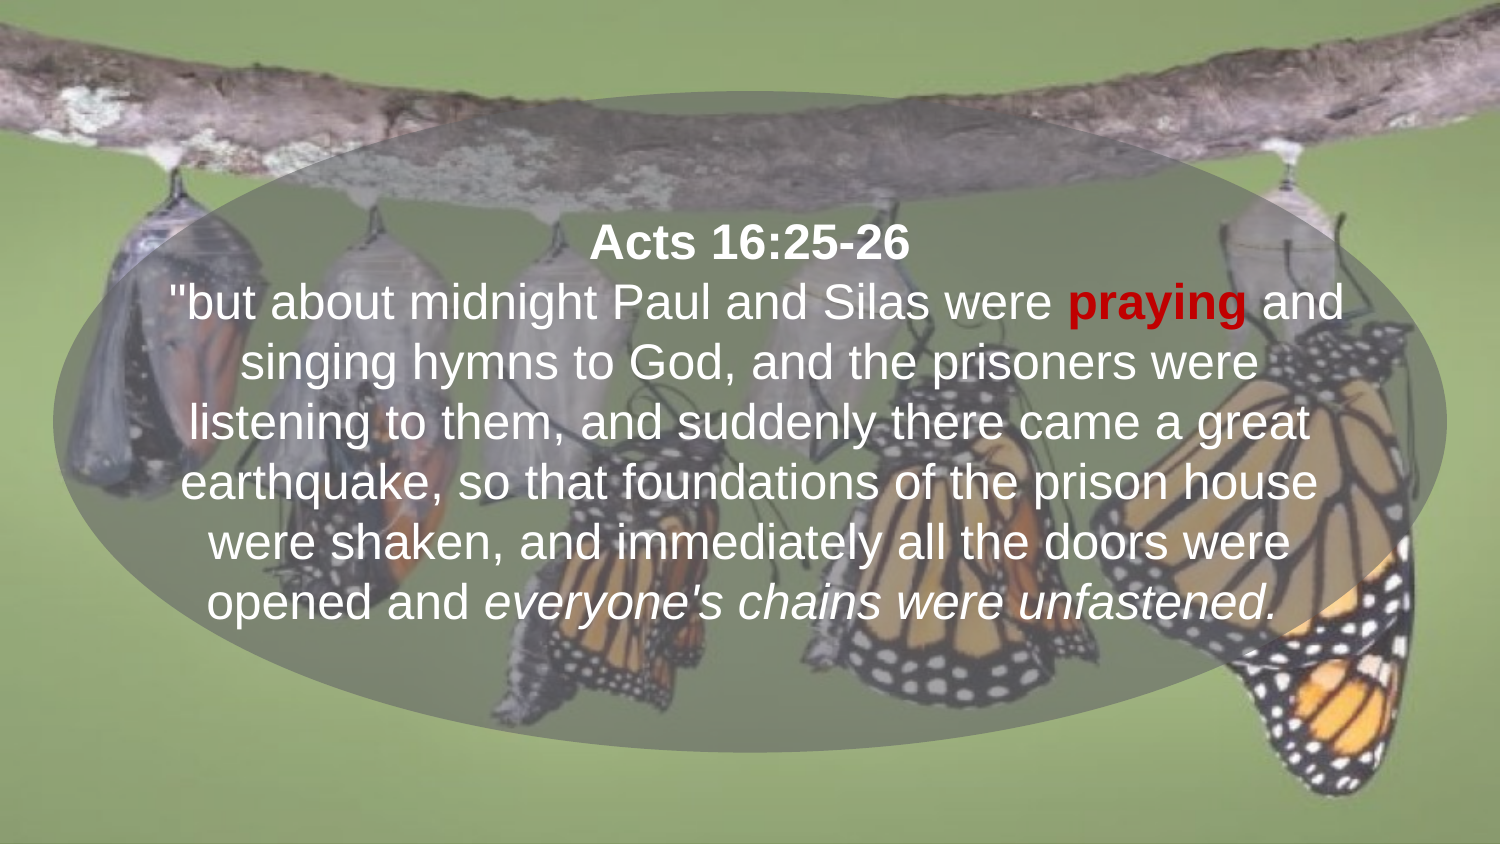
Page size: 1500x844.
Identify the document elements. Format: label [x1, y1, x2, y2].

picture [0, 0, 1500, 844]
text_box [52, 90, 1448, 753]
